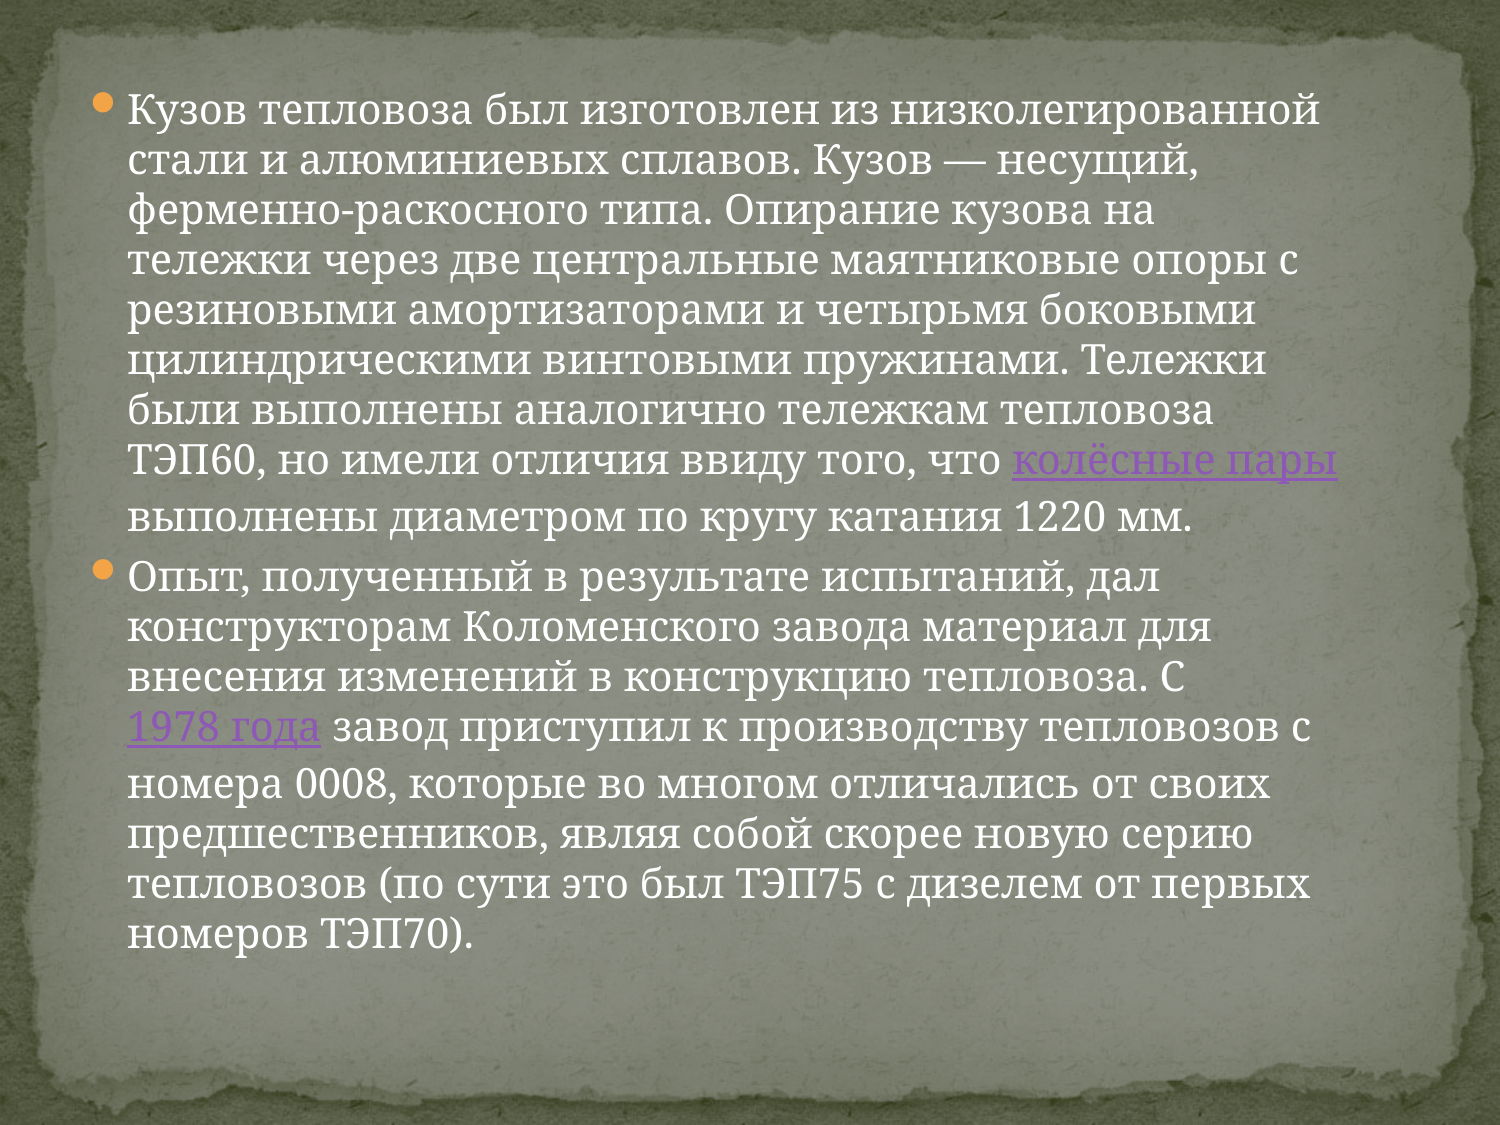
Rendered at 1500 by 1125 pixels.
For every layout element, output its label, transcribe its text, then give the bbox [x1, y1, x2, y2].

list Кузов тепловоза был изготовлен из низколегированной стали и алюминиевых сплавов. Кузов — несущий, ферменно-раскосного типа. Опирание кузова на тележки через две центральные маятниковые опоры с резиновыми амортизаторами и четырьмя боковыми цилиндрическими винтовыми пружинами. Тележки были выполнены аналогично тележкам тепловоза ТЭП60, но имели отличия ввиду того, что колёсные пары выполнены диаметром по кругу катания 1220 мм. Опыт, полученный в результате испытаний, дал конструкторам Коломенского завода материал для внесения изменений в конструкцию тепловоза. С 1978 года завод приступил к производству тепловозов с номера 0008, которые во многом отличались от своих предшественников, являя собой скорее новую серию тепловозов (по сути это был ТЭП75 с дизелем от первых номеров ТЭП70). [75, 75, 1360, 1013]
